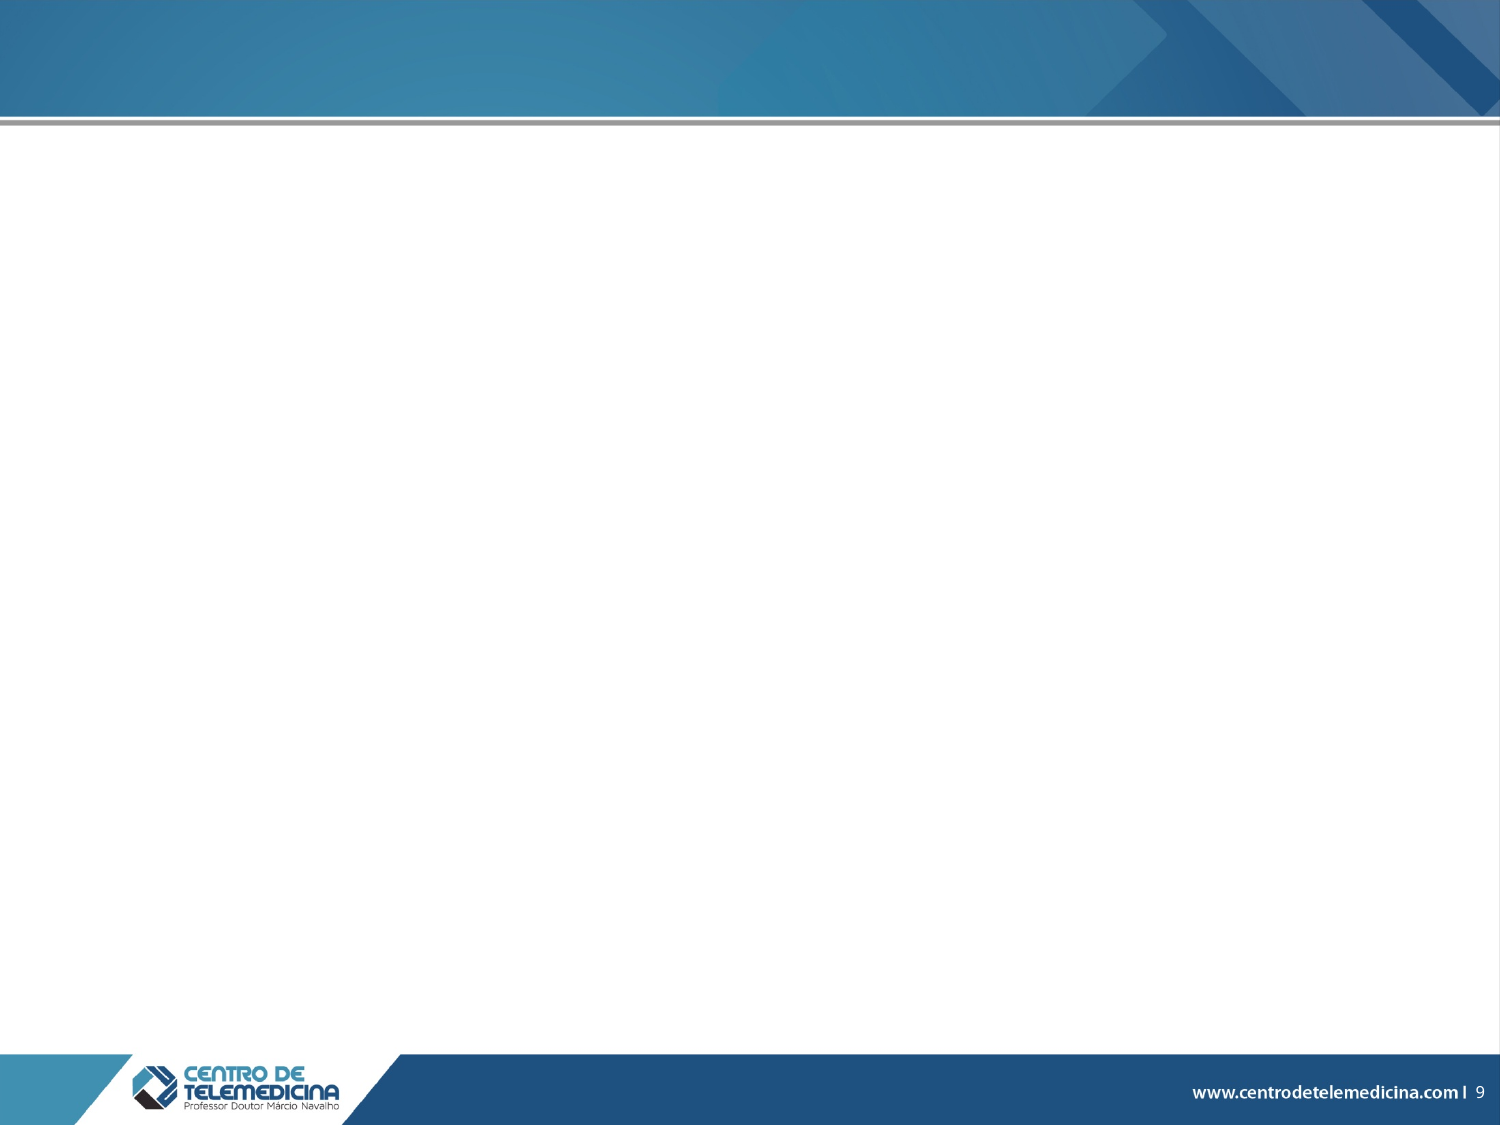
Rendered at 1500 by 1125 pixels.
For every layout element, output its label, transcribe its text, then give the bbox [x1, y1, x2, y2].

slide_number 9 [1449, 1074, 1500, 1113]
picture [0, 0, 1500, 1125]
